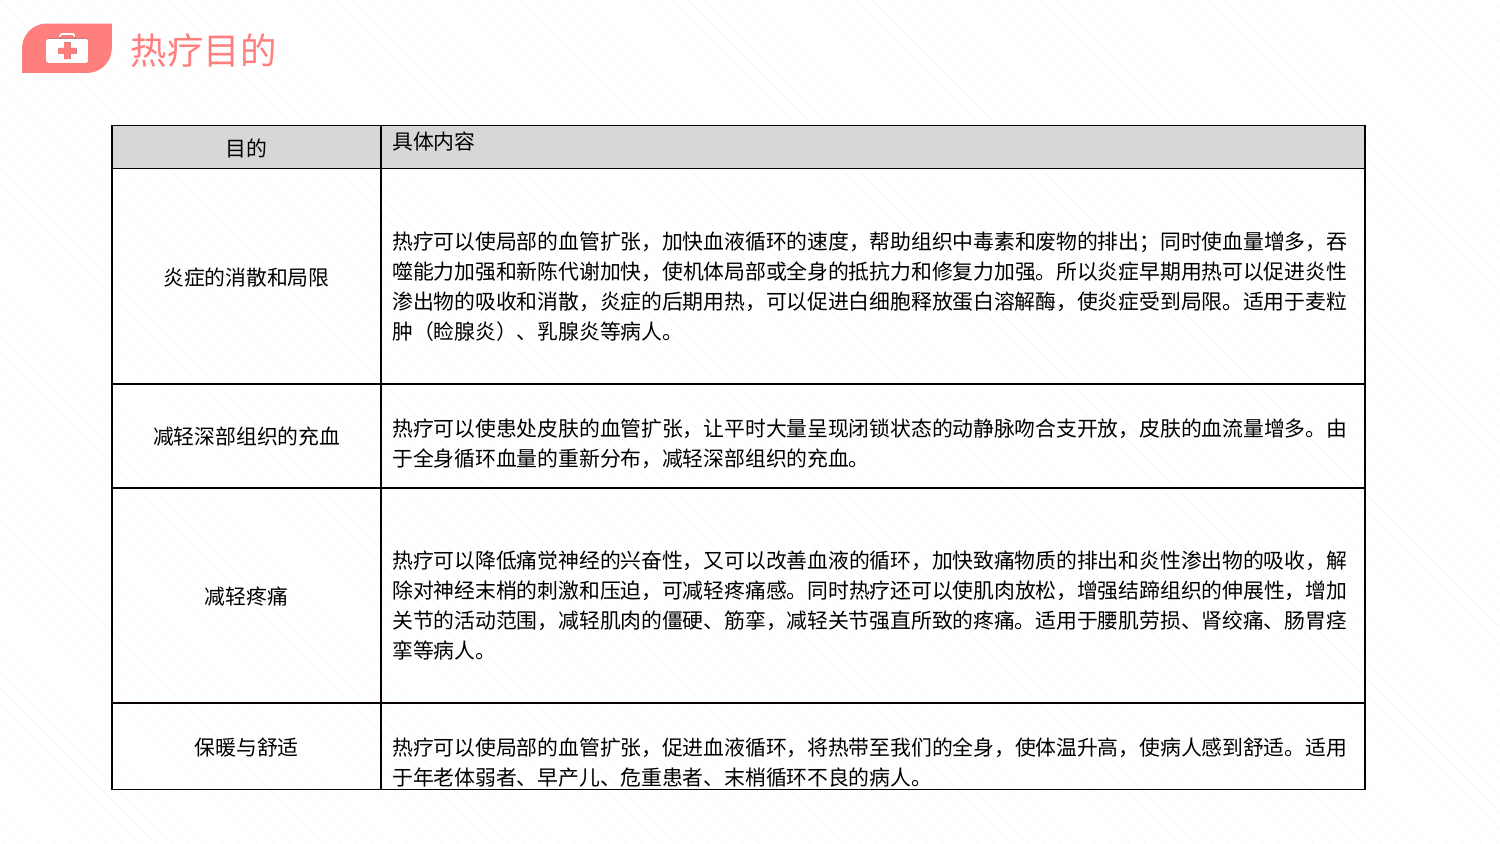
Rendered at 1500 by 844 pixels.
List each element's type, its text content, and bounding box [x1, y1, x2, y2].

table_cell 热疗可以使局部的血管扩张，加快血液循环的速度，帮助组织中毒素和废物的排出；同时使血量增多，吞噬能力加强和新陈代谢加快，使机体局部或全身的抵抗力和修复力加强。所以炎症早期用热可以促进炎性渗出物的吸收和消散，炎症的后期用热，可以促进白细胞释放蛋白溶解酶，使炎症受到局限。适用于麦粒肿（睑腺炎）、乳腺炎等病人。 [382, 169, 1364, 383]
table_header 具体内容 [382, 126, 1364, 168]
table_cell 减轻深部组织的充血 [113, 385, 380, 487]
table_header 目的 [113, 126, 380, 168]
table_cell 保暖与舒适 [113, 704, 380, 789]
table_cell 热疗可以使局部的血管扩张，促进血液循环，将热带至我们的全身，使体温升高，使病人感到舒适。适用于年老体弱者、早产儿、危重患者、末梢循环不良的病人。 [382, 704, 1364, 789]
table_cell 热疗可以降低痛觉神经的兴奋性，又可以改善血液的循环，加快致痛物质的排出和炎性渗出物的吸收，解除对神经末梢的刺激和压迫，可减轻疼痛感。同时热疗还可以使肌肉放松，增强结蹄组织的伸展性，增加关节的活动范围，减轻肌肉的僵硬、筋挛，减轻关节强直所致的疼痛。适用于腰肌劳损、肾绞痛、肠胃痉挛等病人。 [382, 489, 1364, 702]
table_cell 炎症的消散和局限 [113, 169, 380, 383]
table_cell 热疗可以使患处皮肤的血管扩张，让平时大量呈现闭锁状态的动静脉吻合支开放，皮肤的血流量增多。由于全身循环血量的重新分布，减轻深部组织的充血。 [382, 385, 1364, 487]
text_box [21, 20, 767, 81]
table_cell 减轻疼痛 [113, 489, 380, 702]
